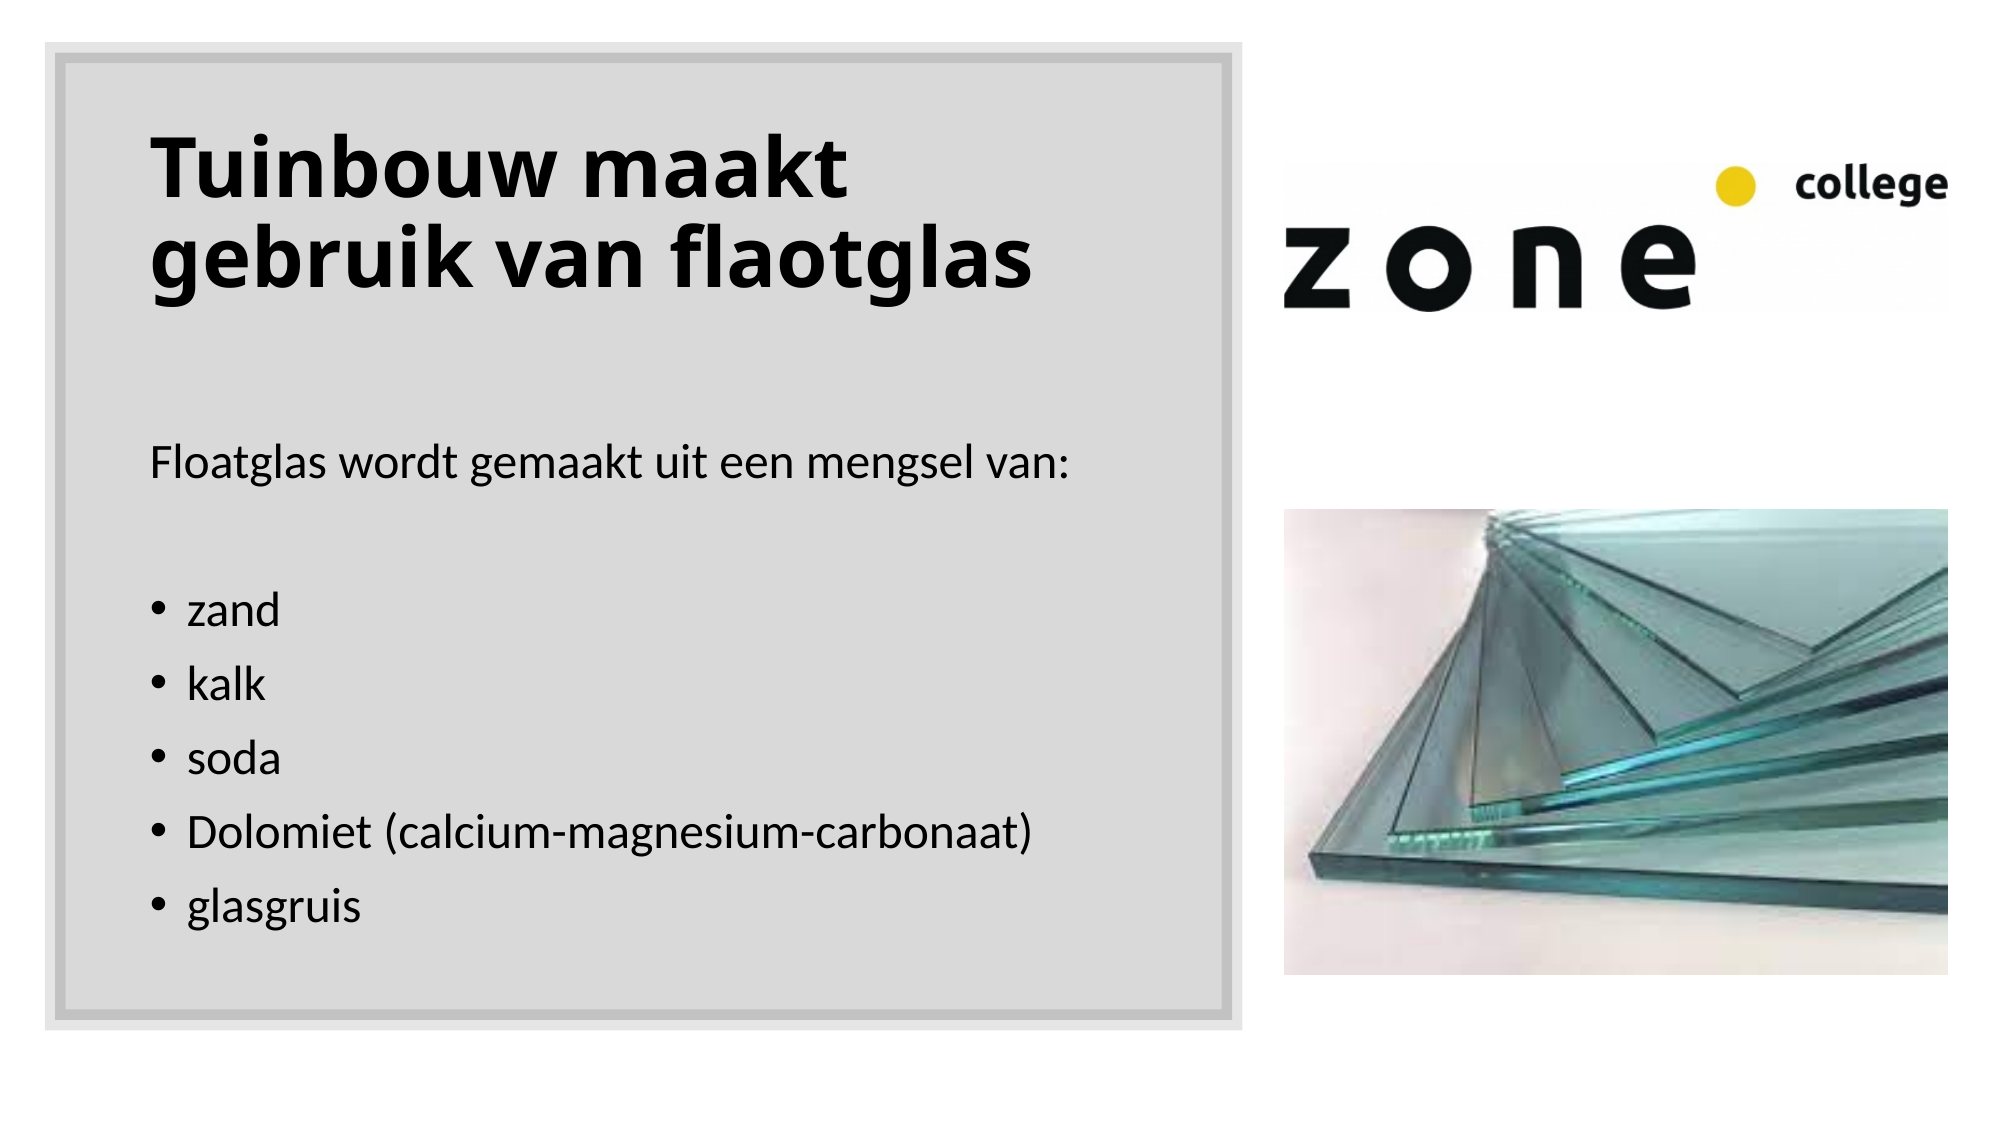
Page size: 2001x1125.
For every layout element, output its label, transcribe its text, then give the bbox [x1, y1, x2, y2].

picture [1284, 163, 1948, 312]
title Tuinbouw maakt gebruik van flaotglas [134, 105, 1153, 326]
picture [1284, 509, 1948, 975]
text_box [54, 52, 1233, 1021]
list Floatglas wordt gemaakt uit een mengsel van: zand kalk soda Dolomiet (calcium-magnesium-carbonaat) glasgruis [134, 348, 1153, 943]
